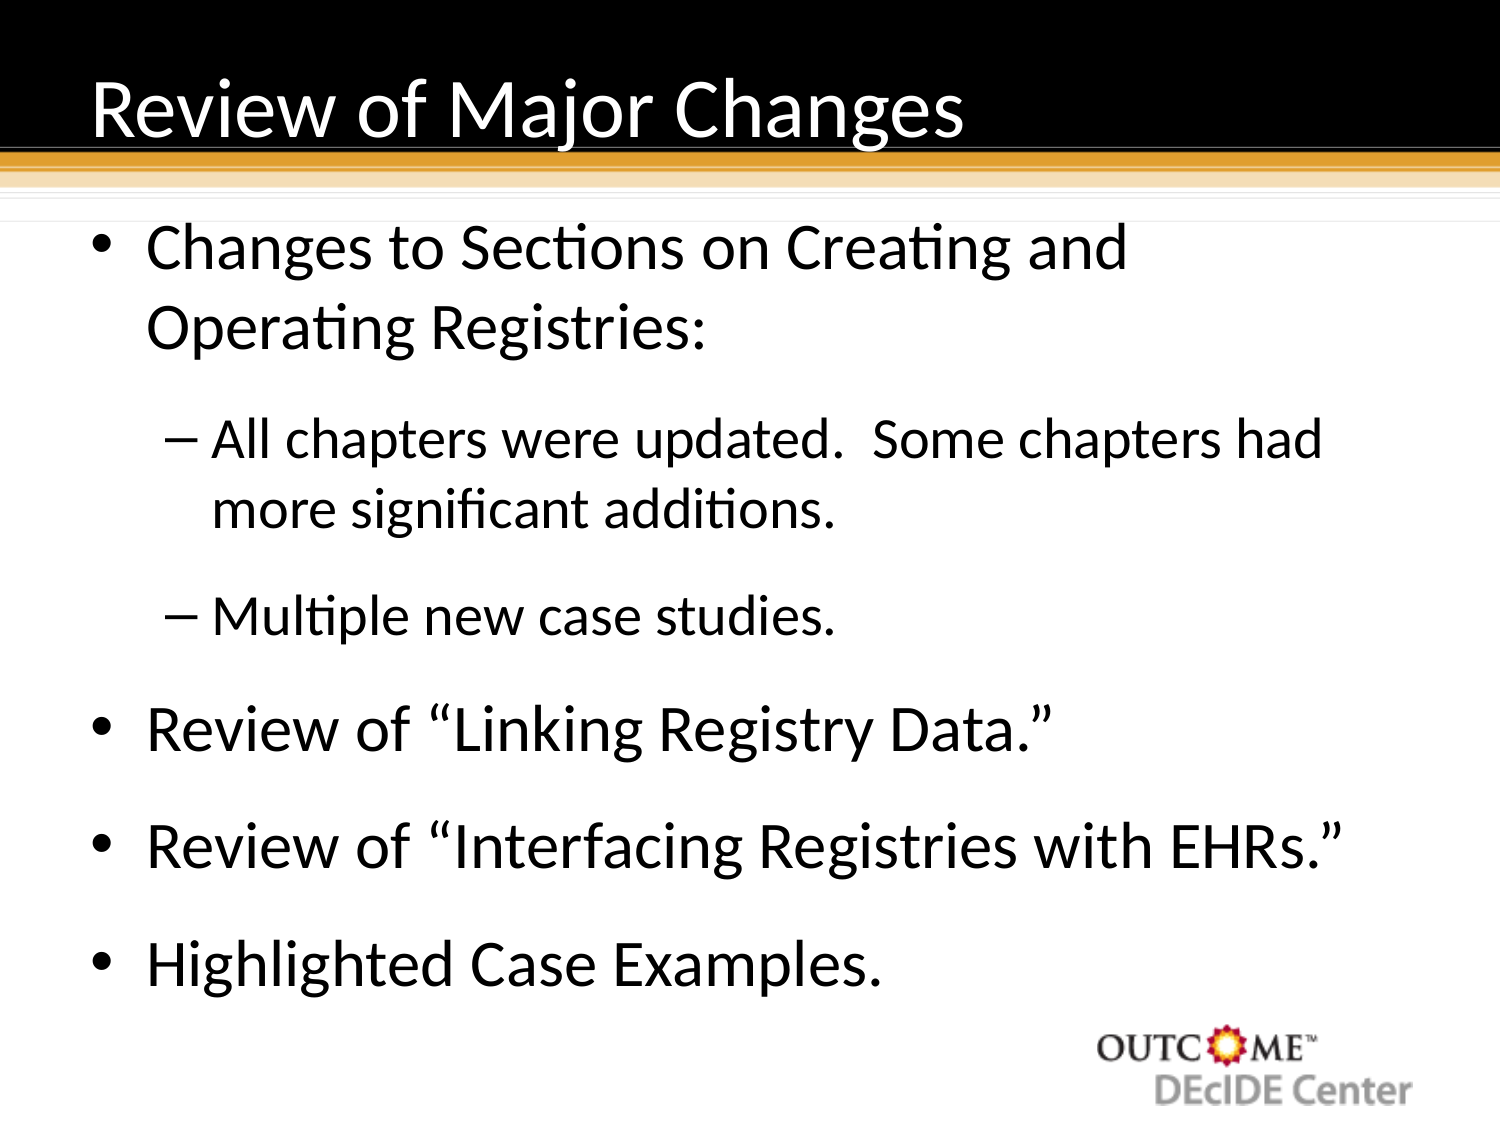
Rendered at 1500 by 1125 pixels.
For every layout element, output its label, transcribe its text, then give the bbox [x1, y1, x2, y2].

picture [0, 0, 1500, 223]
title Review of Major Changes [74, 44, 1426, 163]
list Changes to Sections on Creating and Operating Registries: All chapters were updated. Some chapters had more significant additions. Multiple new case studies. Review of “Linking Registry Data.” Review of “Interfacing Registries with EHRs.” Highlighted Case Examples. [74, 194, 1426, 1013]
picture [1097, 1024, 1413, 1106]
